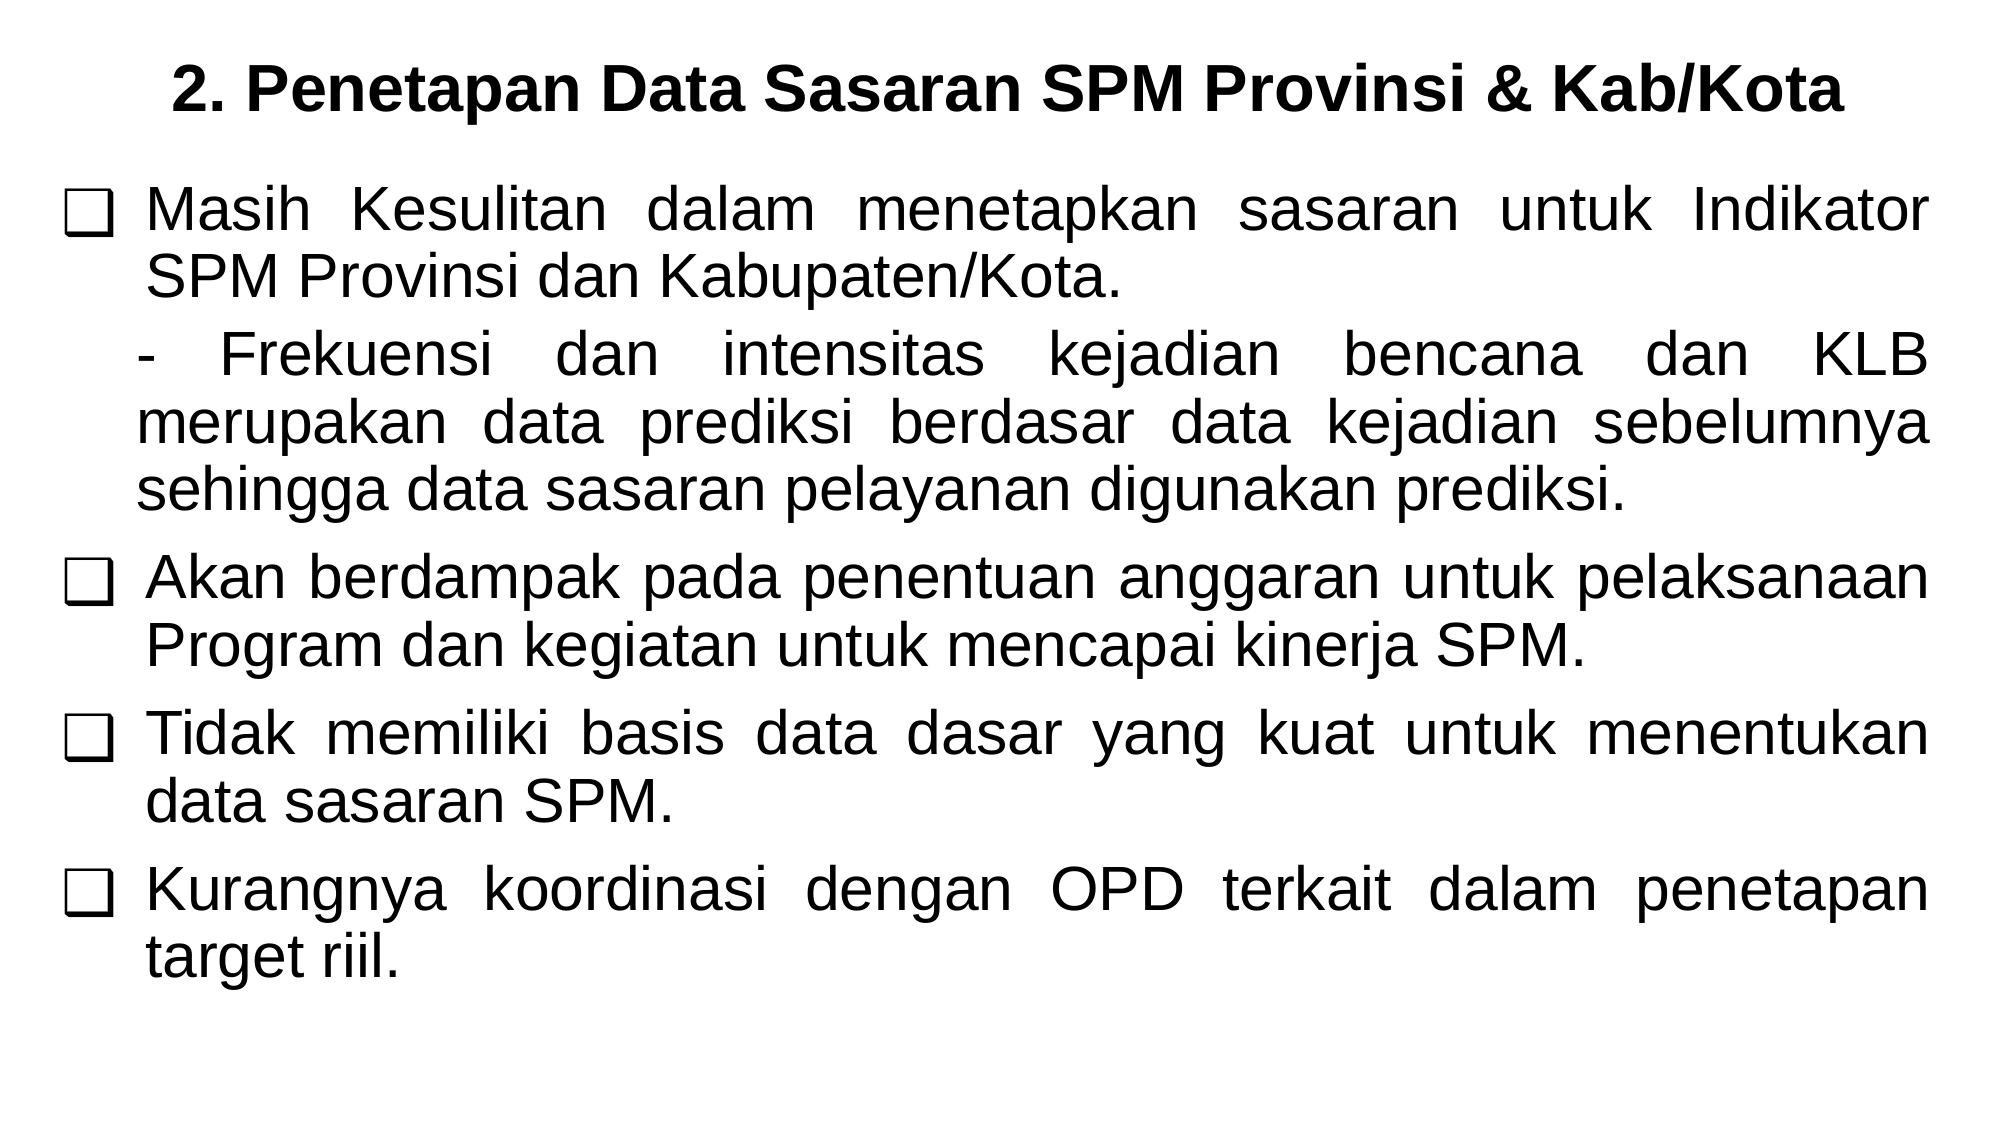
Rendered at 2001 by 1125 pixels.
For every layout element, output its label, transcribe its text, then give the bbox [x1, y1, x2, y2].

text_box 2. Penetapan Data Sasaran SPM Provinsi & Kab/Kota [38, 37, 1980, 134]
list Masih Kesulitan dalam menetapkan sasaran untuk Indikator SPM Provinsi dan Kabupaten/Kota. - Frekuensi dan intensitas kejadian bencana dan KLB merupakan data prediksi berdasar data kejadian sebelumnya sehingga data sasaran pelayanan digunakan prediksi. Akan berdampak pada penentuan anggaran untuk pelaksanaan Program dan kegiatan untuk mencapai kinerja SPM. Tidak memiliki basis data dasar yang kuat untuk menentukan data sasaran SPM. Kurangnya koordinasi dengan OPD terkait dalam penetapan target riil. [0, 169, 1948, 1078]
